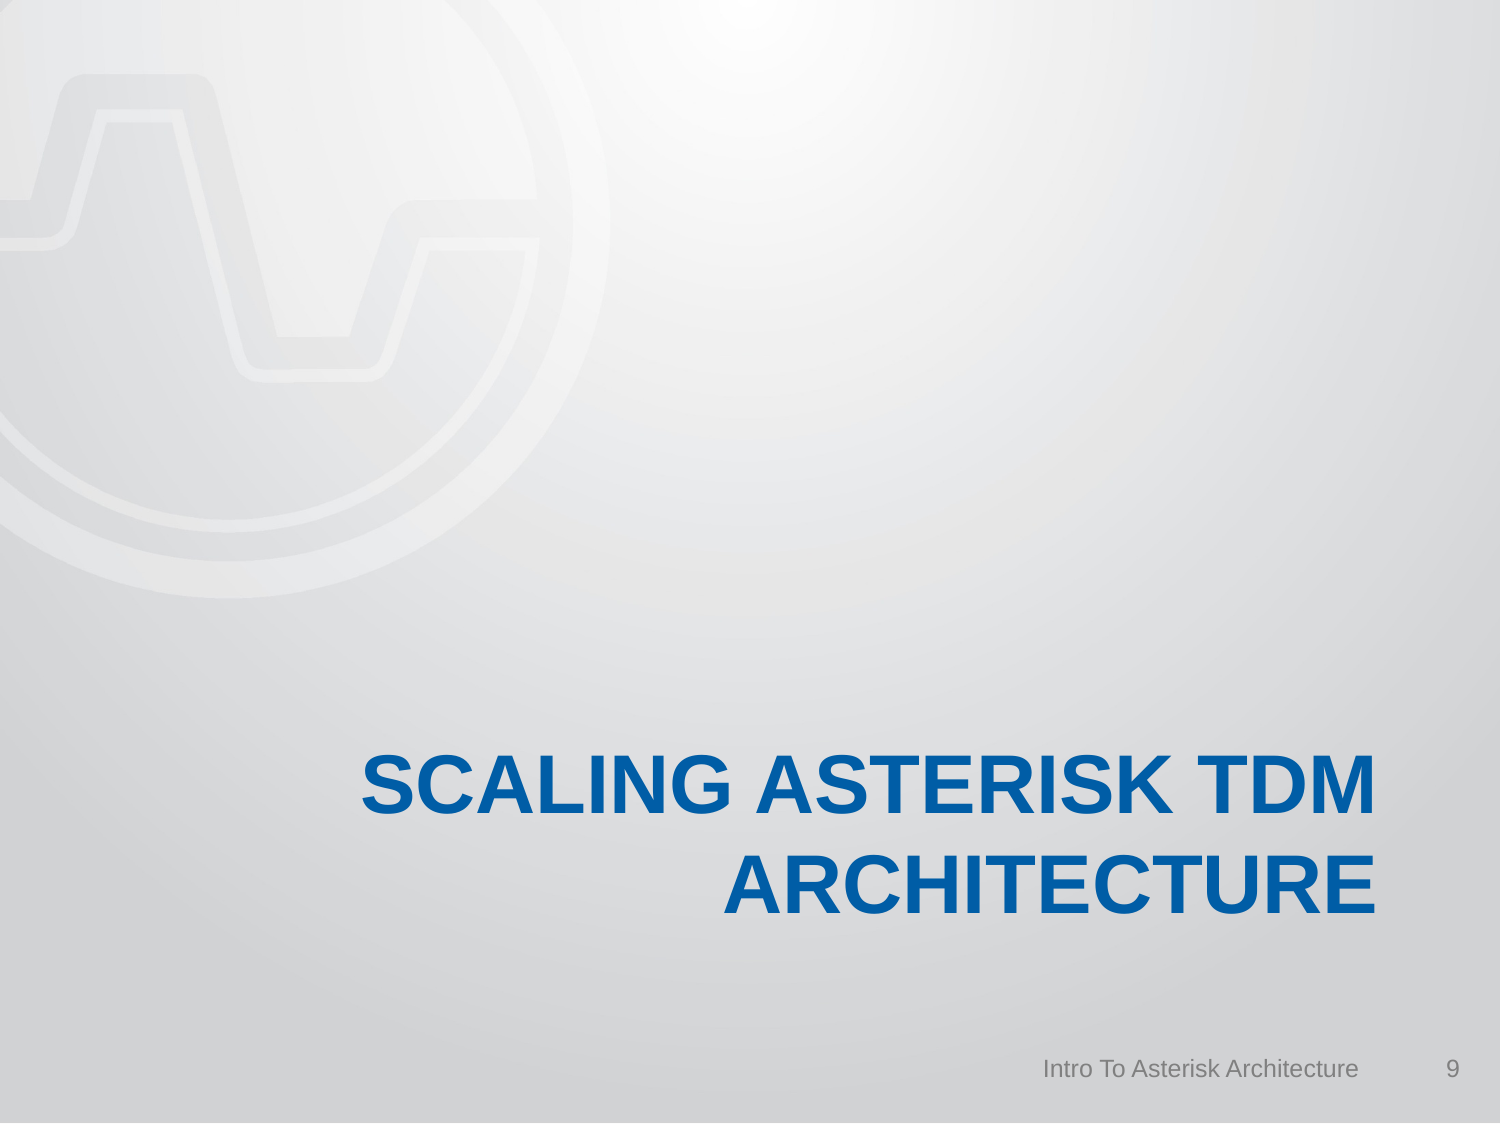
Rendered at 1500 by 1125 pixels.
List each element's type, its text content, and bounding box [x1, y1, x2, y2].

picture [0, 0, 1500, 1125]
footer Intro To Asterisk Architecture [525, 1037, 1375, 1098]
slide_number 9 [1387, 1037, 1475, 1098]
title Scaling Asterisk TDM Architecture [118, 722, 1394, 947]
